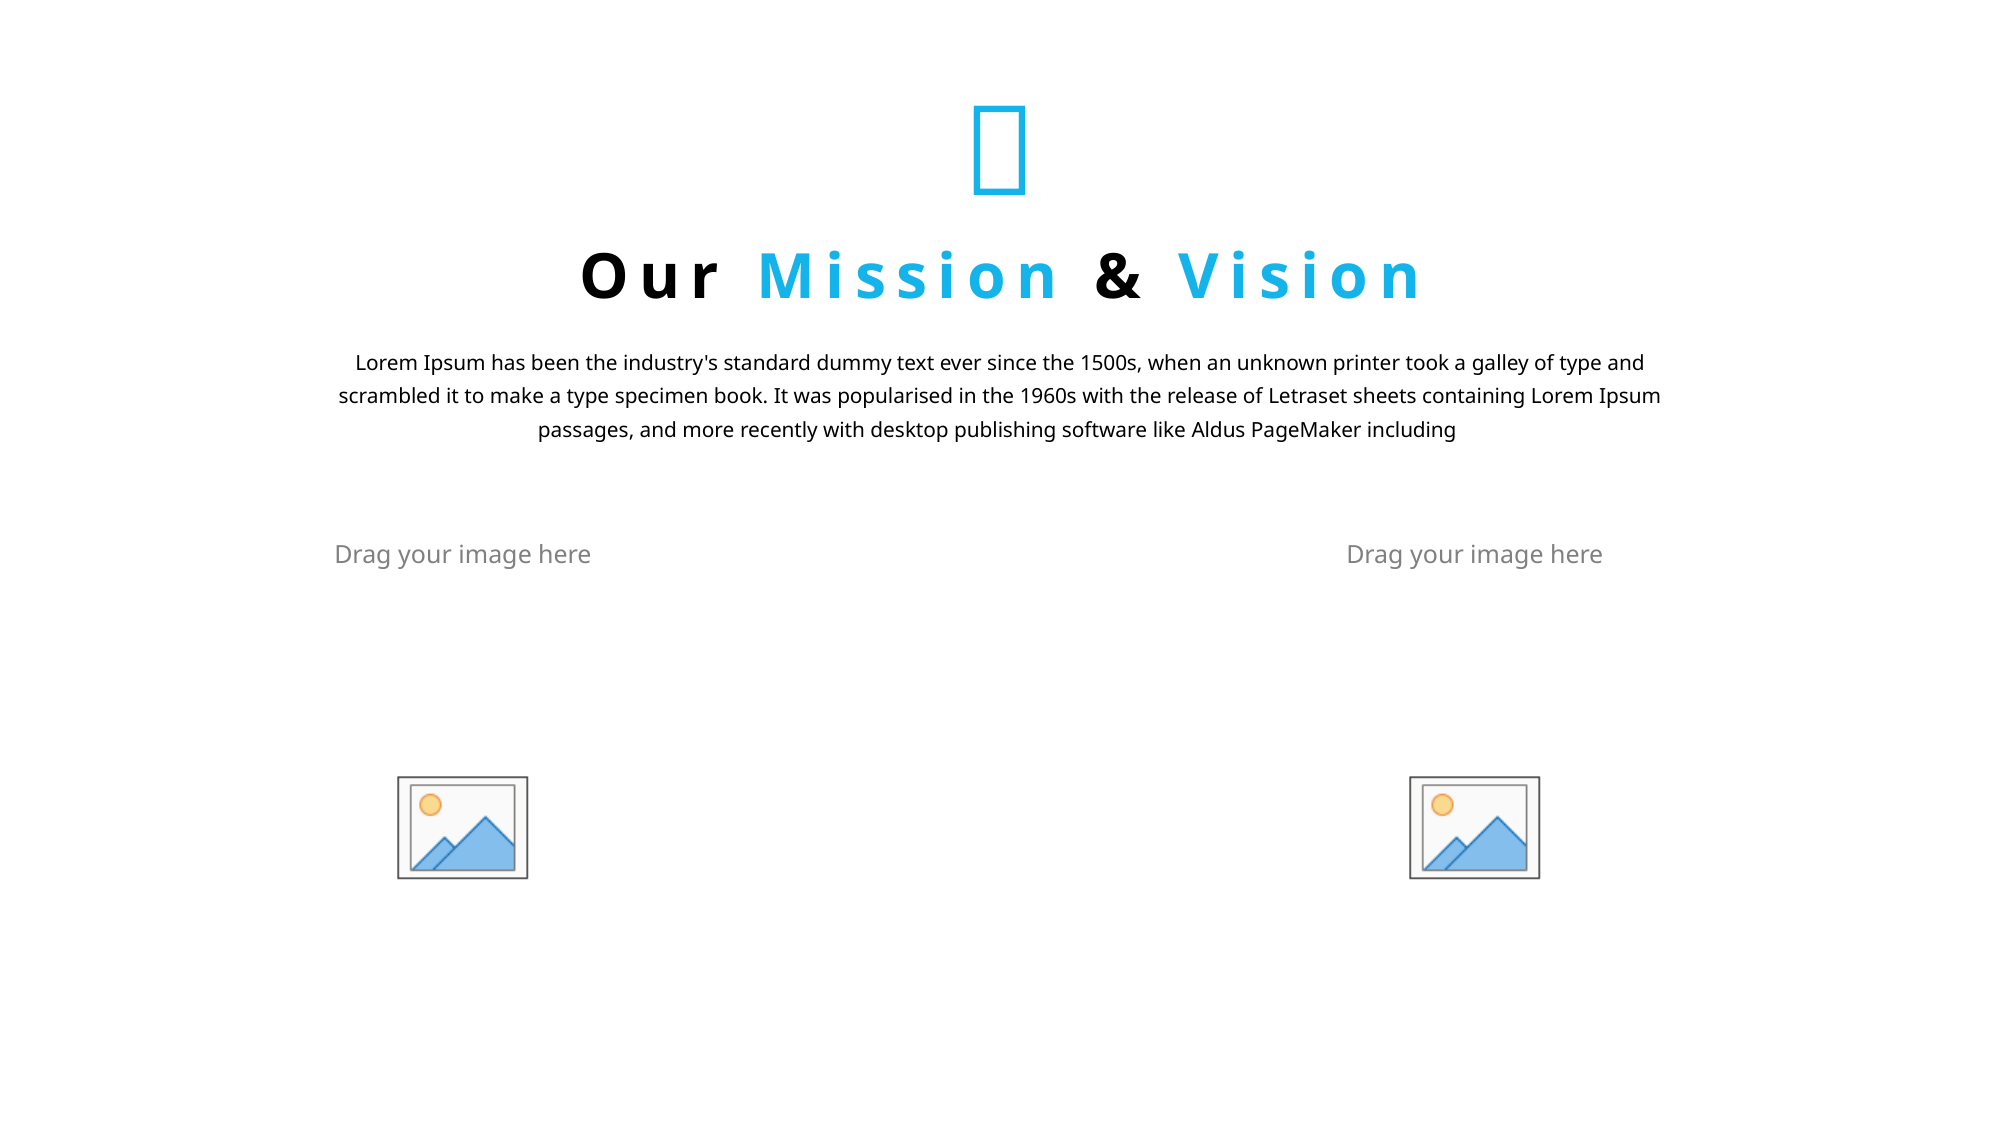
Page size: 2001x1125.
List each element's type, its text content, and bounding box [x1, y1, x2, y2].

picture [0, 531, 927, 1125]
picture [949, 531, 2000, 1125]
text_box Lorem Ipsum has been the industry's standard dummy text ever since the 1500s, when an unknown printer took a galley of type and scrambled it to make a type specimen book. It was popularised in the 1960s with the release of Letraset sheets containing Lorem Ipsum passages, and more recently with desktop publishing software like Aldus PageMaker including [288, 333, 1712, 449]
text_box  [926, 63, 1074, 229]
text_box Our Mission & Vision [493, 229, 1507, 319]
